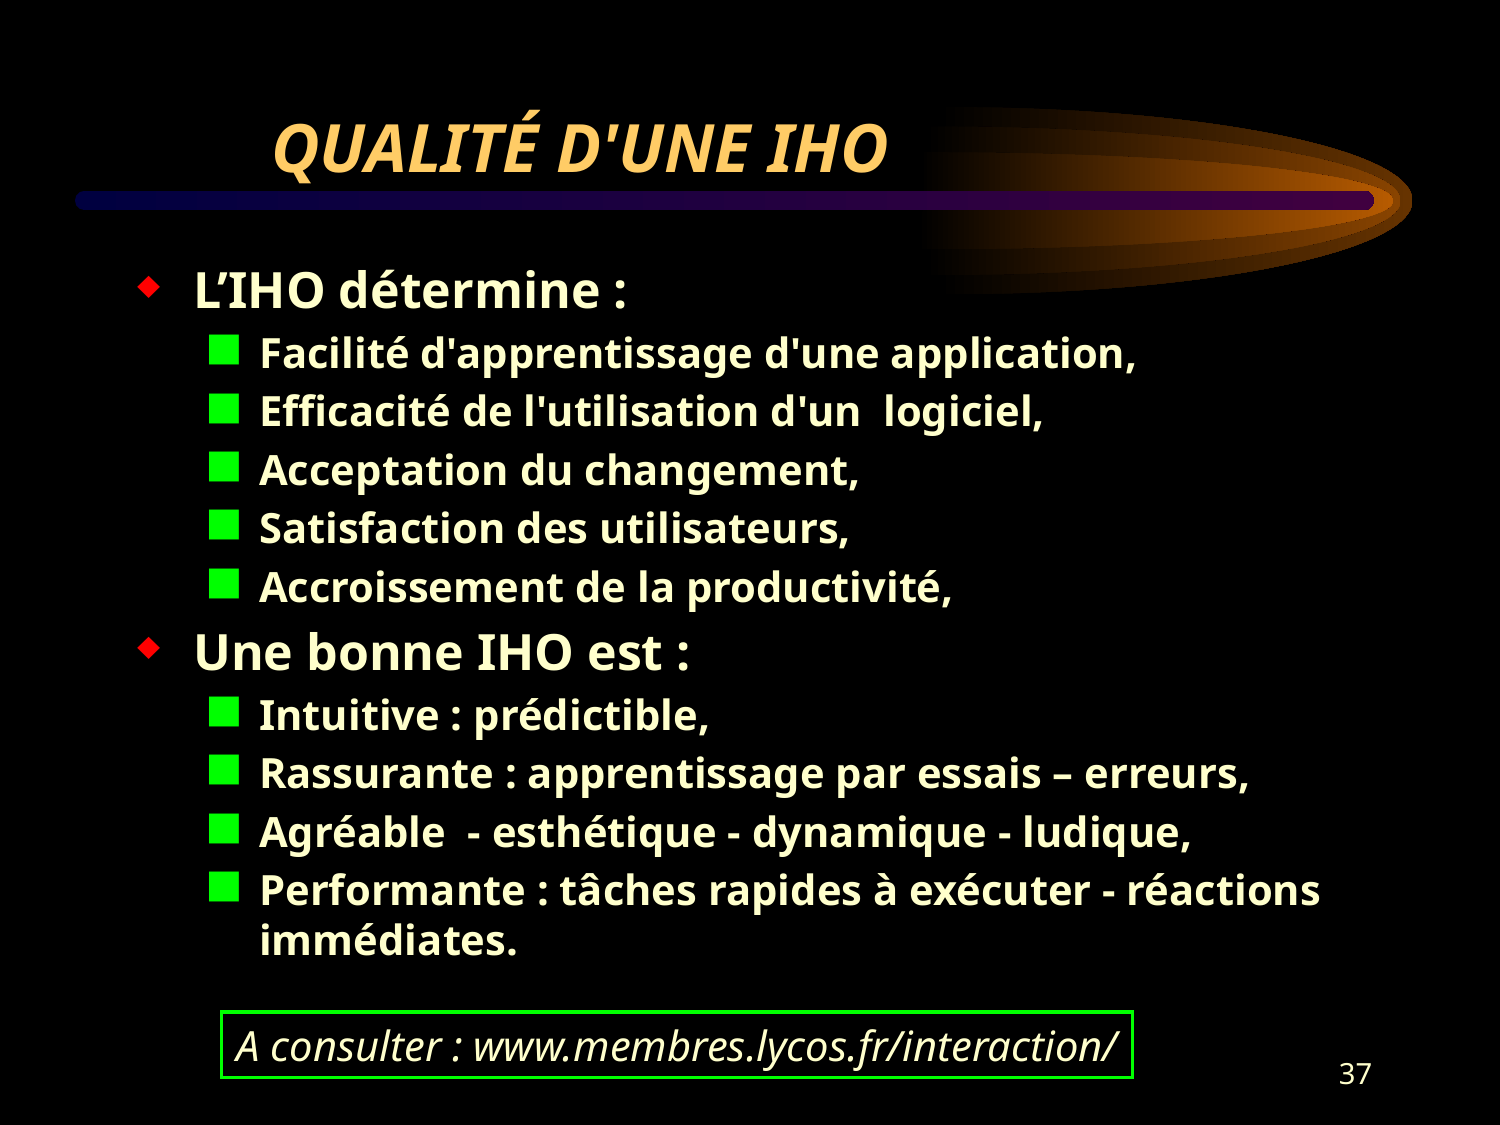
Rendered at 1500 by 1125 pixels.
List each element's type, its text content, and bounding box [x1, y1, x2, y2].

text_box A consulter : www.membres.lycos.fr/interaction/ [221, 1011, 1133, 1078]
list L’IHO détermine : Facilité d'apprentissage d'une application, Efficacité de l'utilisation d'un logiciel, Acceptation du changement, Satisfaction des utilisateurs, Accroissement de la productivité, Une bonne IHO est : Intuitive : prédictible, Rassurante : apprentissage par essais – erreurs, Agréable - esthétique - dynamique - ludique, Performante : tâches rapides à exécuter - réactions immédiates. [121, 250, 1398, 989]
slide_number 37 [1074, 1037, 1388, 1113]
title QUALITÉ D'UNE IHO [112, 73, 1049, 262]
